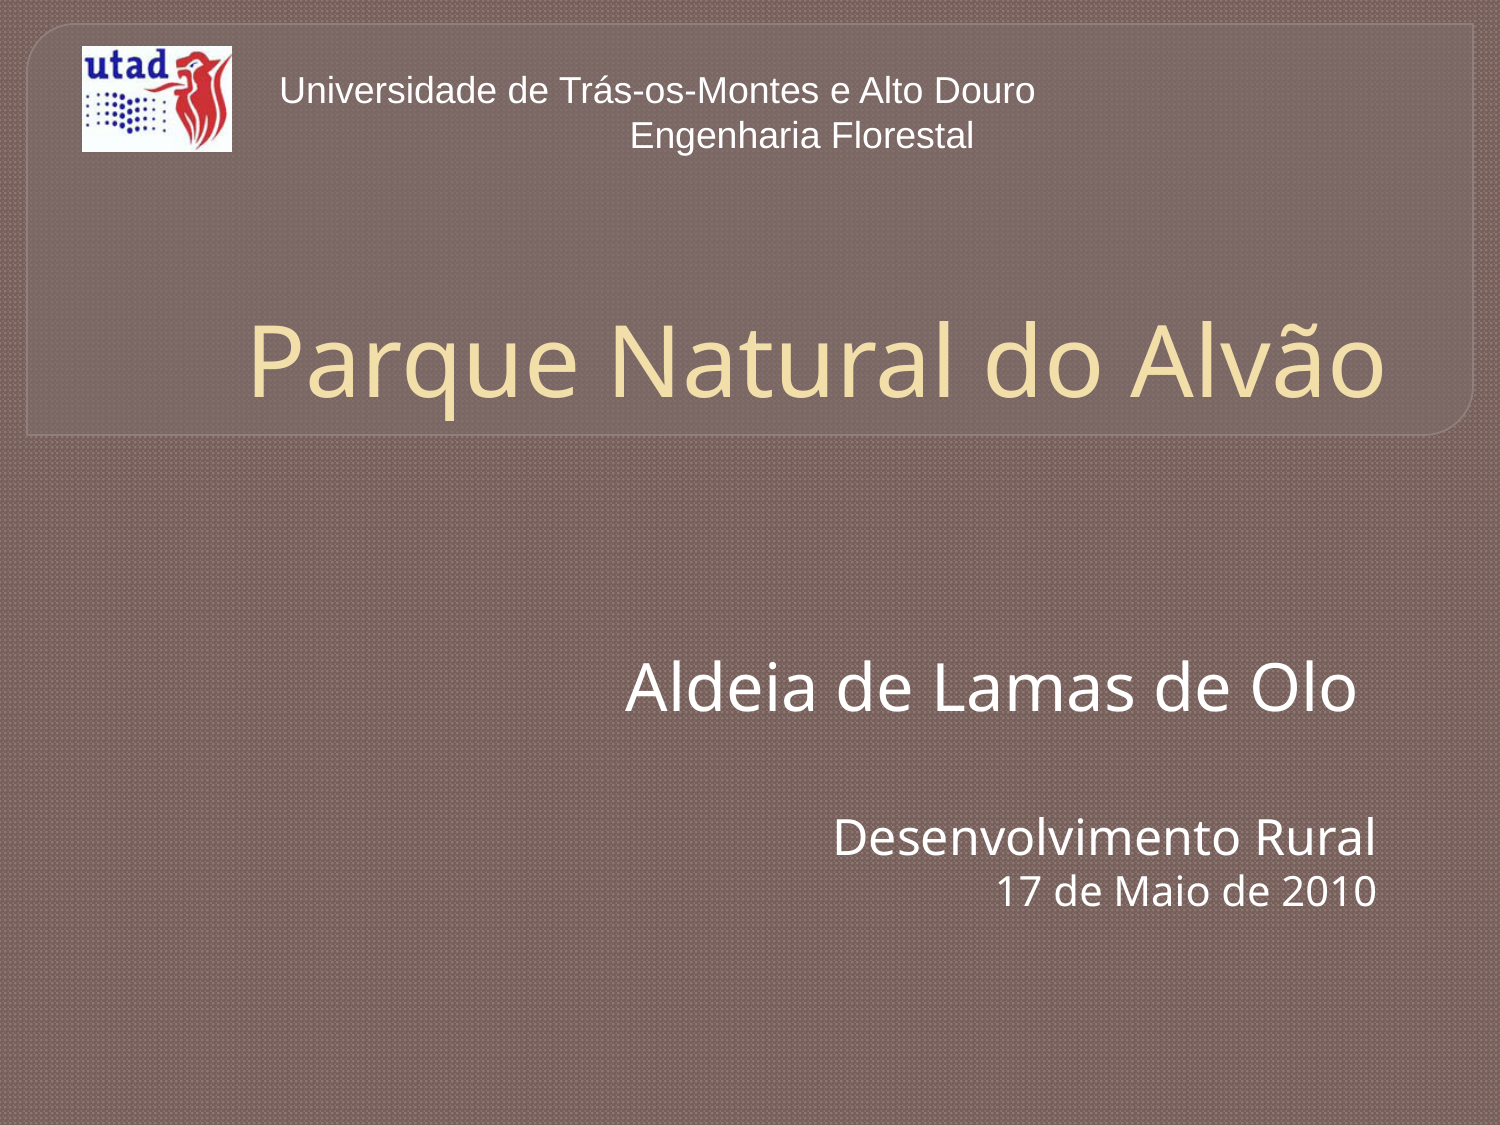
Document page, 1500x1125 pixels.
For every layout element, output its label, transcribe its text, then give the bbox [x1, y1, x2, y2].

text_box Universidade de Trás-os-Montes e Alto Douro Engenharia Florestal [257, 58, 1149, 164]
picture [81, 46, 233, 152]
subtitle Aldeia de Lamas de Olo Desenvolvimento Rural 17 de Maio de 2010 [128, 637, 1418, 1067]
title Parque Natural do Alvão [76, 62, 1427, 425]
